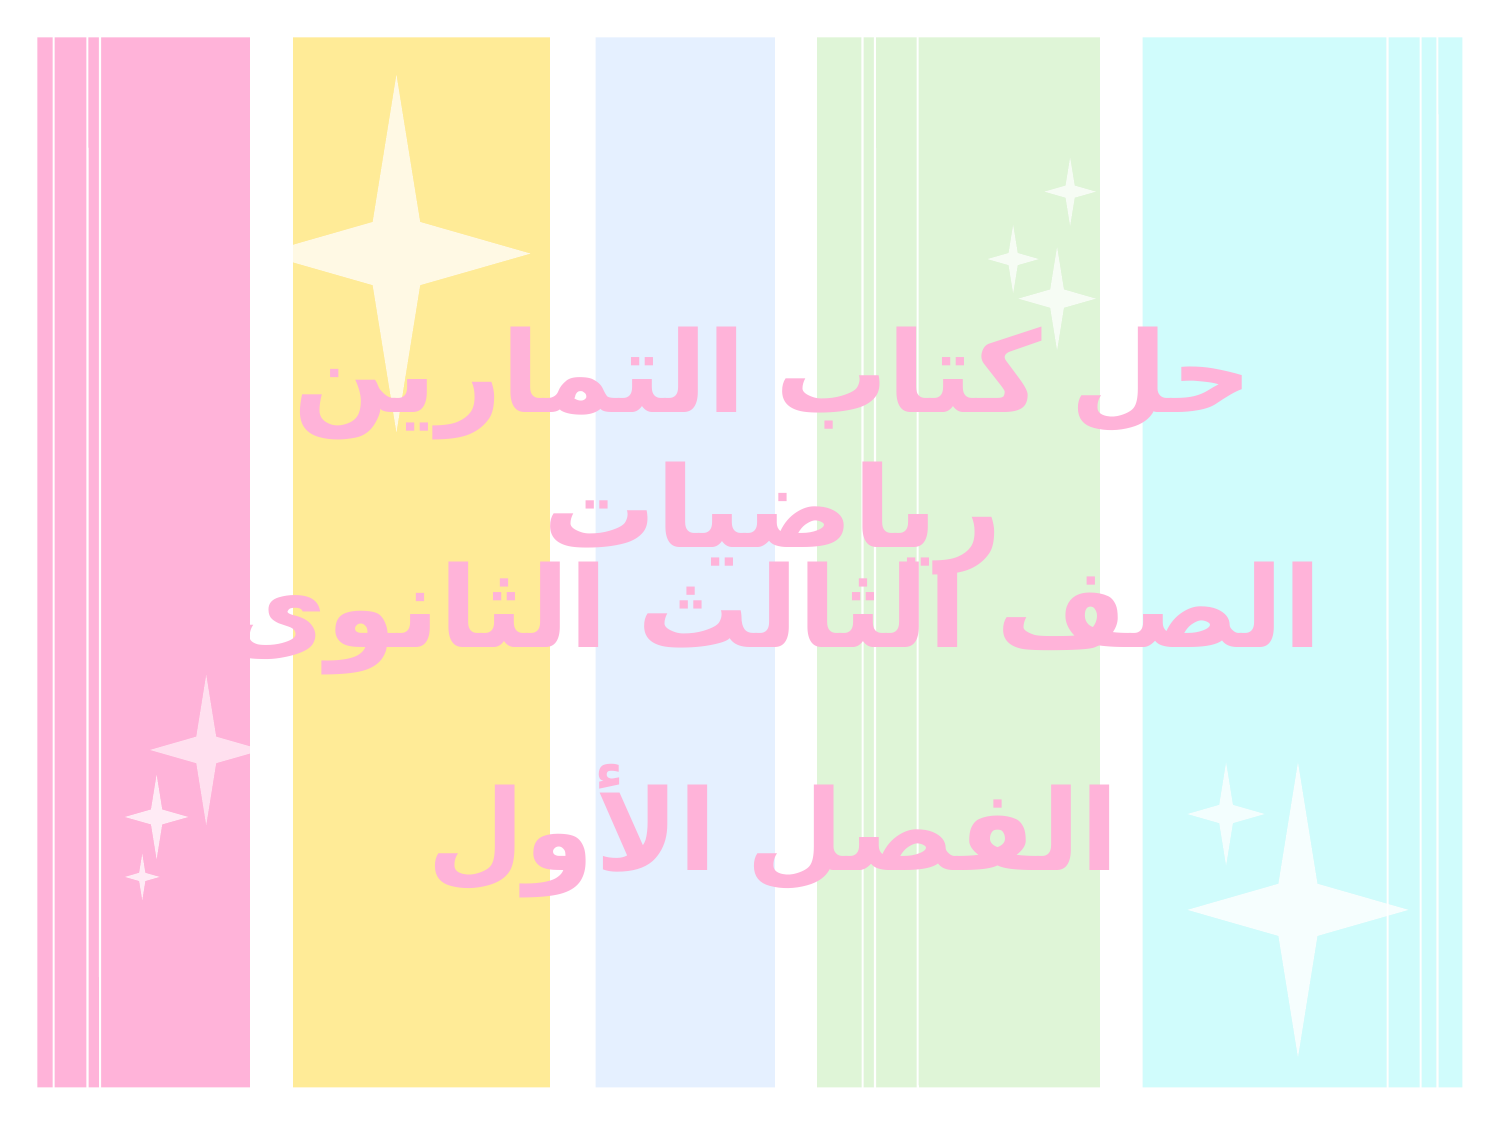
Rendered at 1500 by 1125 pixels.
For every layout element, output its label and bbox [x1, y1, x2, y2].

text_box [37, 0, 1463, 1088]
